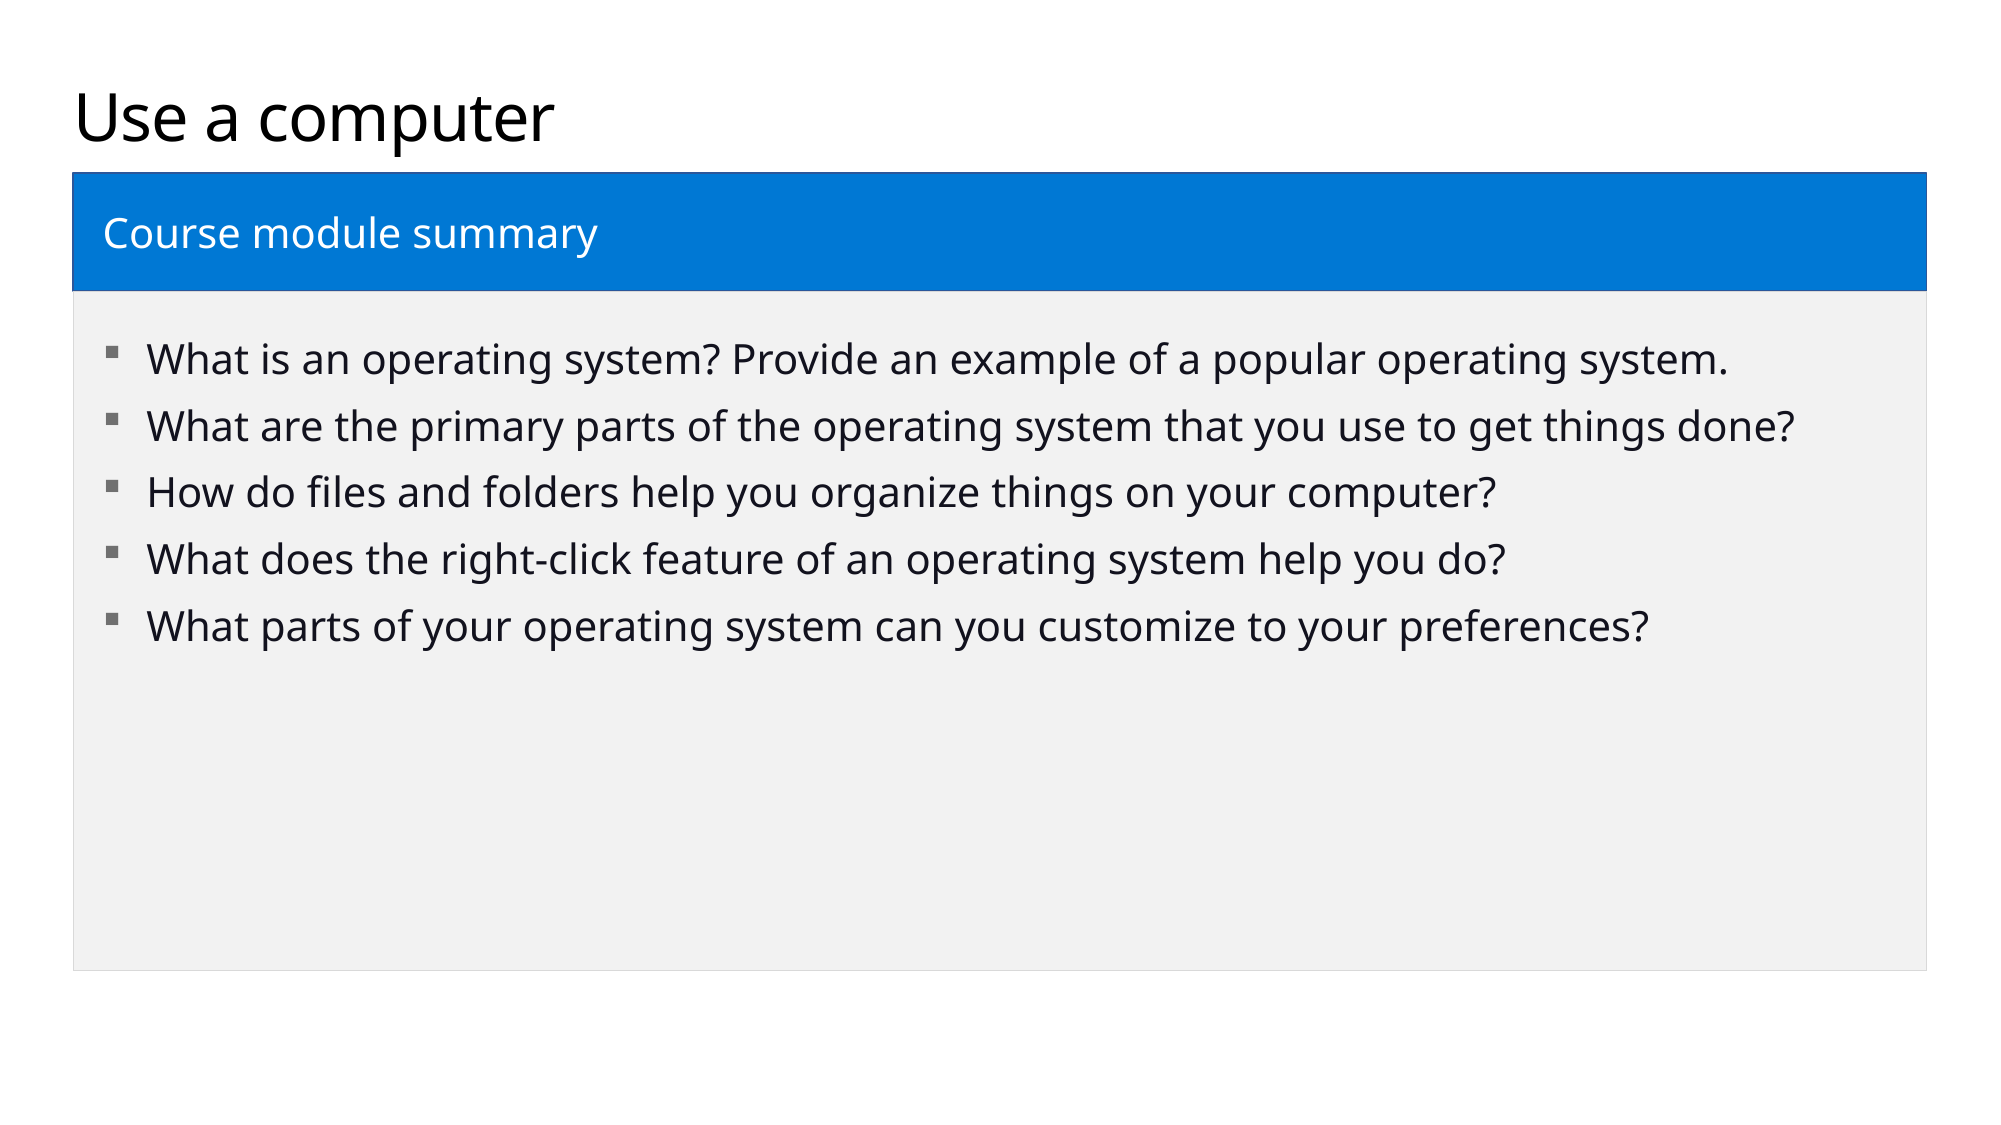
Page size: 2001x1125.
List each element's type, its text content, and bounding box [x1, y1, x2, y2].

title Use a computer [73, 74, 1591, 146]
list What is an operating system? Provide an example of a popular operating system. What are the primary parts of the operating system that you use to get things done? How do files and folders help you organize things on your computer? What does the right-click feature of an operating system help you do? What parts of your operating system can you customize to your preferences? [73, 291, 1927, 971]
list Course module summary [72, 172, 1927, 292]
